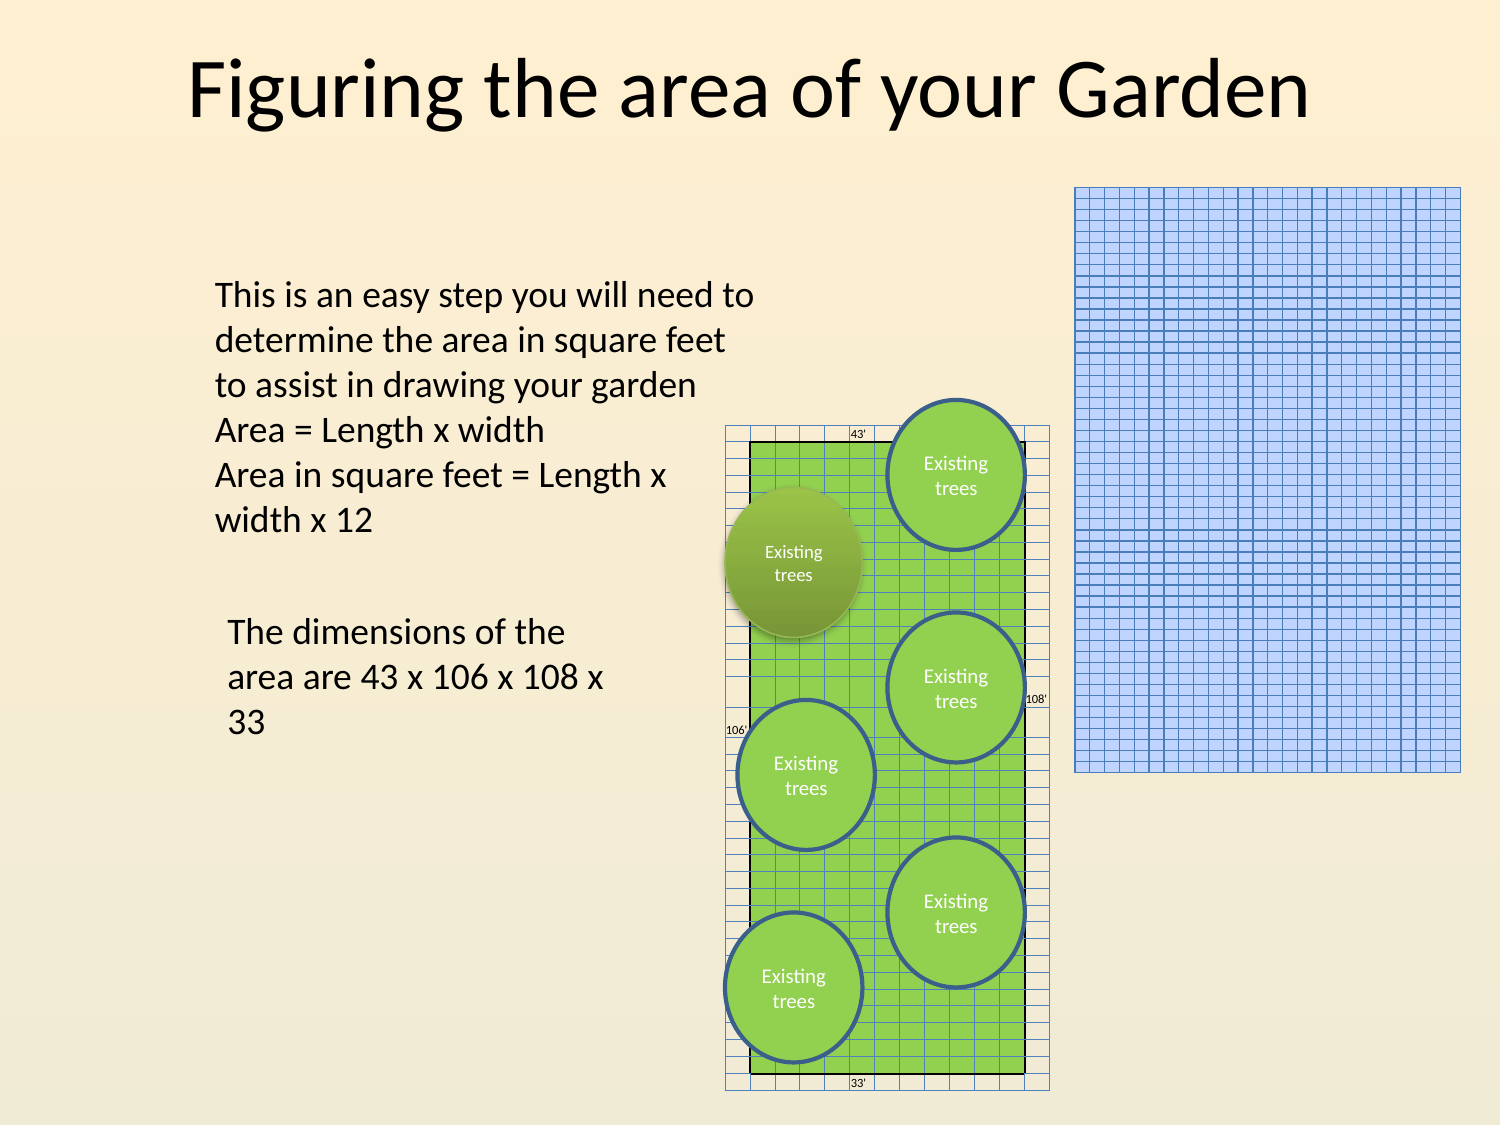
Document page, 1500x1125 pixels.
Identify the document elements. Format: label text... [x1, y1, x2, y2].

table_cell [1283, 531, 1297, 540]
table_cell [1446, 608, 1460, 618]
table_cell [1076, 332, 1089, 341]
table_cell [1026, 593, 1049, 609]
table_cell [1150, 519, 1163, 529]
table_cell [1446, 685, 1460, 695]
table_cell [1446, 199, 1460, 209]
table_cell [850, 708, 874, 737]
table_cell [1135, 354, 1148, 364]
table_cell [1135, 663, 1148, 673]
table_cell [1298, 475, 1311, 485]
table_cell [1224, 232, 1237, 242]
table_header [1268, 188, 1282, 198]
table_cell [1076, 486, 1089, 496]
table_cell [800, 459, 824, 475]
table_cell [1105, 608, 1119, 618]
table_cell [1179, 575, 1193, 584]
table_cell [875, 872, 895, 888]
table_cell [1417, 453, 1430, 463]
table_cell [1446, 243, 1460, 253]
table_cell [1431, 553, 1445, 562]
table_cell [1120, 387, 1134, 397]
table_cell [1283, 409, 1297, 419]
table_cell [1298, 277, 1311, 286]
table_cell [1120, 519, 1134, 529]
table_cell [1179, 641, 1193, 651]
table_cell [1431, 321, 1445, 330]
table_cell [1402, 365, 1415, 375]
table_cell [1165, 354, 1178, 364]
table_cell [1105, 652, 1119, 662]
table_cell [1179, 751, 1193, 761]
table_cell [1372, 277, 1386, 286]
table_cell [1387, 387, 1400, 397]
table_cell [1283, 288, 1297, 297]
table_cell [1268, 442, 1282, 452]
table_cell [1150, 387, 1163, 397]
table_cell [825, 1075, 849, 1090]
table_cell [1268, 210, 1282, 220]
table_cell [1328, 729, 1341, 739]
table_cell [1135, 321, 1148, 330]
table_cell [1254, 475, 1267, 485]
table_cell [1105, 221, 1119, 231]
table_cell [1016, 644, 1024, 659]
table_cell [1150, 409, 1163, 419]
table_cell [1000, 738, 1024, 754]
table_cell [1000, 805, 1024, 821]
table_cell [1402, 630, 1415, 640]
table_cell [751, 493, 760, 499]
table_cell [1254, 265, 1267, 275]
table_cell [1179, 740, 1193, 750]
table_cell [726, 872, 749, 888]
table_cell [1372, 751, 1386, 761]
table_cell [1165, 630, 1178, 640]
table_cell [1209, 751, 1223, 761]
table_cell [1268, 343, 1282, 352]
table_cell [1268, 376, 1282, 386]
table_cell [1387, 630, 1400, 640]
table_cell [900, 805, 924, 821]
table_cell [1283, 321, 1297, 330]
table_cell [1090, 553, 1104, 562]
table_header [1402, 188, 1415, 198]
table_cell [1254, 608, 1267, 618]
table_cell [1179, 674, 1193, 684]
table_cell [1224, 254, 1237, 264]
table_cell [751, 855, 775, 871]
table_cell [1283, 619, 1297, 629]
table_cell [1342, 453, 1356, 463]
table_cell [875, 476, 886, 492]
table_cell [1120, 652, 1134, 662]
table_cell [1105, 420, 1119, 430]
table_cell [1283, 398, 1297, 408]
table_cell [1372, 332, 1386, 341]
table_cell [800, 443, 824, 458]
table_cell [1150, 740, 1163, 750]
table_cell [1357, 718, 1371, 728]
table_cell [1342, 553, 1356, 562]
table_cell [1179, 277, 1193, 286]
table_cell [1026, 889, 1049, 905]
table_cell [1120, 619, 1134, 629]
table_cell [1298, 652, 1311, 662]
table_cell [1016, 939, 1024, 955]
table_header [875, 426, 899, 441]
table_cell [1431, 751, 1445, 761]
table_cell [1372, 542, 1386, 551]
table_cell [776, 443, 799, 458]
table_cell [1209, 685, 1223, 695]
table_cell [726, 738, 743, 754]
table_cell [1342, 575, 1356, 584]
table_cell [1076, 751, 1089, 761]
table_cell [1090, 740, 1104, 750]
table_cell [1165, 531, 1178, 540]
table_cell [1105, 343, 1119, 352]
table_cell [1026, 576, 1049, 592]
table_cell [1298, 464, 1311, 474]
table_cell [1239, 387, 1252, 397]
table_cell [1224, 729, 1237, 739]
table_cell [1209, 310, 1223, 319]
table_cell [1402, 696, 1415, 706]
table_cell [1357, 387, 1371, 397]
table_cell [1372, 685, 1386, 695]
table_cell [1357, 210, 1371, 220]
table_cell [1090, 387, 1104, 397]
table_cell [900, 822, 924, 838]
table_cell [1179, 652, 1193, 662]
table_cell [1135, 199, 1148, 209]
table_cell [875, 593, 899, 609]
table_cell [1417, 575, 1430, 584]
table_cell [751, 906, 775, 921]
table_cell [1224, 332, 1237, 341]
table_cell [1402, 553, 1415, 562]
table_cell [1357, 575, 1371, 584]
table_cell [1076, 586, 1089, 595]
table_cell [1090, 663, 1104, 673]
table_cell [1446, 232, 1460, 242]
table_cell [1387, 497, 1400, 507]
table_cell [1298, 299, 1311, 308]
table_cell [1194, 575, 1208, 584]
table_cell [825, 459, 849, 475]
table_cell [1446, 718, 1460, 728]
table_cell [1120, 232, 1134, 242]
table_cell [1357, 564, 1371, 573]
table_cell [1194, 641, 1208, 651]
table_header [1387, 188, 1400, 198]
table_cell [875, 644, 897, 659]
table_cell [1179, 696, 1193, 706]
table_cell [1165, 586, 1178, 595]
table_header [1372, 188, 1386, 198]
table_cell [1298, 431, 1311, 441]
table_cell [1446, 332, 1460, 341]
table_cell [1342, 288, 1356, 297]
table_cell [1254, 575, 1267, 584]
table_cell [1076, 663, 1089, 673]
table_cell [1076, 343, 1089, 352]
table_cell [1194, 652, 1208, 662]
table_cell [1342, 431, 1356, 441]
table_cell [875, 627, 899, 643]
table_cell [1026, 805, 1049, 821]
table_cell [1313, 277, 1326, 286]
table_cell [850, 476, 874, 492]
table_cell [1402, 718, 1415, 728]
table_cell [1372, 387, 1386, 397]
table_cell [950, 763, 974, 770]
table_cell [1357, 464, 1371, 474]
table_cell [776, 889, 799, 905]
table_cell [1268, 254, 1282, 264]
table_cell [1357, 586, 1371, 595]
table_cell [1298, 232, 1311, 242]
table_cell [1165, 729, 1178, 739]
table_cell [1342, 398, 1356, 408]
table_cell [1342, 254, 1356, 264]
table_cell [1446, 740, 1460, 750]
table_cell [1224, 243, 1237, 253]
table_cell [1342, 387, 1356, 397]
table_cell [1090, 243, 1104, 253]
table_cell [1239, 597, 1252, 606]
table_cell [1135, 707, 1148, 717]
table_cell [1090, 762, 1104, 772]
table_cell [1076, 718, 1089, 728]
table_cell [1417, 354, 1430, 364]
table_cell [1431, 365, 1445, 375]
table_cell [1026, 509, 1049, 525]
table_cell [1135, 221, 1148, 231]
table_cell [1150, 199, 1163, 209]
table_cell [1135, 696, 1148, 706]
table_cell [1357, 453, 1371, 463]
table_cell [1446, 674, 1460, 684]
table_cell [1417, 674, 1430, 684]
table_cell [975, 593, 999, 609]
table_cell [1402, 431, 1415, 441]
table_cell [1372, 243, 1386, 253]
table_cell [1120, 431, 1134, 441]
table_cell [1000, 973, 1024, 989]
table_cell [1431, 630, 1445, 640]
table_cell [1402, 519, 1415, 529]
table_cell [1135, 718, 1148, 728]
table_cell [1417, 243, 1430, 253]
table_cell [1446, 652, 1460, 662]
table_cell [1224, 365, 1237, 375]
table_cell [1224, 221, 1237, 231]
table_cell [1194, 564, 1208, 573]
table_cell [1446, 288, 1460, 297]
table_cell [1026, 939, 1049, 955]
table_cell [900, 1006, 924, 1022]
table_cell [1165, 453, 1178, 463]
table_cell [1224, 751, 1237, 761]
table_cell [925, 1023, 949, 1039]
table_cell [1209, 199, 1223, 209]
table_cell [1076, 420, 1089, 430]
table_cell [1179, 365, 1193, 375]
table_cell [1342, 365, 1356, 375]
table_cell [1254, 288, 1267, 297]
table_cell [1254, 387, 1267, 397]
table_header [1120, 188, 1134, 198]
table_cell [1417, 696, 1430, 706]
table_cell [1328, 652, 1341, 662]
table_cell [1150, 376, 1163, 386]
table_cell [1000, 1057, 1024, 1073]
table_cell [1150, 508, 1163, 518]
table_cell [900, 771, 924, 787]
table_cell [900, 526, 919, 542]
table_cell [1402, 354, 1415, 364]
table_cell [1313, 321, 1326, 330]
table_cell [1342, 597, 1356, 606]
table_cell [1194, 531, 1208, 540]
table_cell [1431, 464, 1445, 474]
table_cell [1105, 431, 1119, 441]
table_cell [1076, 575, 1089, 584]
table_cell [950, 593, 974, 609]
table_cell [1076, 475, 1089, 485]
table_cell [1254, 243, 1267, 253]
table_cell [1357, 542, 1371, 551]
table_cell [1120, 630, 1134, 640]
table_cell [1357, 431, 1371, 441]
table_cell [1402, 199, 1415, 209]
table_cell [1090, 310, 1104, 319]
table_cell [1357, 619, 1371, 629]
table_cell [1165, 597, 1178, 606]
table_cell [1283, 453, 1297, 463]
table_cell [1150, 475, 1163, 485]
table_cell [1342, 630, 1356, 640]
table_cell [1150, 232, 1163, 242]
table_cell [1372, 630, 1386, 640]
table_cell [1239, 409, 1252, 419]
table_cell [950, 1040, 974, 1056]
table_cell [1120, 608, 1134, 618]
table_cell [900, 1040, 924, 1056]
table_cell [1209, 652, 1223, 662]
table_cell [1150, 564, 1163, 573]
table_cell [1313, 221, 1326, 231]
table_cell [1328, 288, 1341, 297]
table_cell [1105, 354, 1119, 364]
table_cell [1076, 431, 1089, 441]
table_cell [726, 509, 740, 525]
table_cell [1268, 321, 1282, 330]
table_cell [875, 990, 899, 1005]
table_cell [1179, 254, 1193, 264]
table_cell [1402, 619, 1415, 629]
table_cell [1298, 740, 1311, 750]
table_cell [1313, 332, 1326, 341]
text_box Existing trees [885, 610, 1027, 765]
table_cell [1283, 630, 1297, 640]
table_cell [1135, 519, 1148, 529]
table_cell [1372, 464, 1386, 474]
table_cell [776, 872, 799, 888]
table_cell [1387, 398, 1400, 408]
table_cell [900, 1023, 924, 1039]
table_cell [1283, 553, 1297, 562]
table_cell [1431, 376, 1445, 386]
table_cell [1298, 288, 1311, 297]
table_cell [1313, 442, 1326, 452]
table_cell [975, 1075, 999, 1090]
table_cell [1342, 663, 1356, 673]
table_cell [1372, 486, 1386, 496]
table_cell [1342, 641, 1356, 651]
table_cell [1194, 586, 1208, 595]
table_cell [1209, 597, 1223, 606]
table_cell [1298, 409, 1311, 419]
table_cell [1076, 762, 1089, 772]
table_cell [1090, 265, 1104, 275]
table_cell [1372, 707, 1386, 717]
table_cell [1357, 751, 1371, 761]
table_cell [1268, 277, 1282, 286]
table_cell [1357, 608, 1371, 618]
table_cell [1120, 464, 1134, 474]
table_cell [1283, 365, 1297, 375]
table_cell [1254, 310, 1267, 319]
table_cell [1239, 299, 1252, 308]
table_cell [1135, 310, 1148, 319]
table_cell [776, 855, 799, 871]
table_cell [825, 1057, 849, 1073]
table_cell [1239, 762, 1252, 772]
table_cell [1224, 354, 1237, 364]
table_cell [1150, 420, 1163, 430]
table_cell [1120, 277, 1134, 286]
table_cell [1254, 354, 1267, 364]
table_cell [1313, 508, 1326, 518]
table_cell [1105, 475, 1119, 485]
table_cell [1342, 199, 1356, 209]
table_cell [800, 644, 824, 659]
table_cell [858, 1006, 874, 1022]
table_cell [751, 839, 775, 854]
table_cell [1076, 630, 1089, 640]
table_cell [1076, 597, 1089, 606]
table_cell [1105, 376, 1119, 386]
table_cell [1165, 210, 1178, 220]
table_cell [1342, 564, 1356, 573]
table_cell [1224, 464, 1237, 474]
table_cell [751, 476, 775, 492]
table_cell [1283, 740, 1297, 750]
table_cell [1372, 641, 1386, 651]
table_cell [1417, 718, 1430, 728]
table_cell [1135, 553, 1148, 562]
table_cell [1313, 409, 1326, 419]
table_cell [1328, 210, 1341, 220]
table_cell [1431, 310, 1445, 319]
table_cell [1209, 619, 1223, 629]
table_cell [1135, 343, 1148, 352]
table_cell [1011, 509, 1024, 525]
table_cell [1268, 265, 1282, 275]
table_cell [1090, 221, 1104, 231]
table_cell [1209, 519, 1223, 529]
table_cell [1387, 608, 1400, 618]
table_cell [1283, 597, 1297, 606]
table_cell [1194, 696, 1208, 706]
table_cell [1446, 696, 1460, 706]
table_cell [1387, 729, 1400, 739]
table_cell [1224, 409, 1237, 419]
table_cell [1417, 365, 1430, 375]
table_cell [1165, 387, 1178, 397]
table_cell [975, 755, 999, 770]
table_cell [1209, 288, 1223, 297]
table_cell [1342, 420, 1356, 430]
table_cell [1387, 409, 1400, 419]
table_cell [1120, 210, 1134, 220]
table_cell [1120, 740, 1134, 750]
table_cell [981, 839, 999, 850]
table_cell [825, 493, 849, 508]
table_cell [1372, 729, 1386, 739]
table_cell [1446, 376, 1460, 386]
table_cell [1179, 586, 1193, 595]
table_cell [1402, 740, 1415, 750]
table_cell [1120, 762, 1134, 772]
table_cell [1431, 343, 1445, 352]
table_cell [1342, 674, 1356, 684]
table_cell [950, 576, 974, 592]
table_cell [1372, 608, 1386, 618]
table_cell [1135, 398, 1148, 408]
table_cell [1402, 232, 1415, 242]
table_cell [1268, 387, 1282, 397]
table_cell [1209, 387, 1223, 397]
table_cell [850, 677, 874, 707]
table_cell [1446, 519, 1460, 529]
table_cell [1357, 354, 1371, 364]
table_cell [1239, 586, 1252, 595]
table_cell [875, 1023, 899, 1039]
table_cell [1357, 531, 1371, 540]
table_cell [1446, 586, 1460, 595]
table_cell [1026, 788, 1049, 804]
table_cell [1357, 299, 1371, 308]
table_cell [1254, 519, 1267, 529]
table_cell [1283, 497, 1297, 507]
table_cell [1135, 630, 1148, 640]
table_cell [800, 855, 824, 871]
table_cell [1026, 442, 1049, 458]
table_cell [1313, 288, 1326, 297]
table_cell [1209, 398, 1223, 408]
table_cell [1283, 762, 1297, 772]
table_cell [1224, 442, 1237, 452]
table_cell [1076, 608, 1089, 618]
table_cell [1254, 232, 1267, 242]
table_cell [1120, 751, 1134, 761]
table_cell [1342, 497, 1356, 507]
table_cell [1328, 254, 1341, 264]
table_cell [1268, 199, 1282, 209]
table_cell [1283, 376, 1297, 386]
table_cell [875, 493, 891, 508]
table_cell [1283, 243, 1297, 253]
table_cell [1283, 663, 1297, 673]
table_cell [1135, 542, 1148, 551]
table_cell [1387, 674, 1400, 684]
table_cell [1224, 630, 1237, 640]
table_cell [1446, 343, 1460, 352]
table_cell [1005, 855, 1024, 871]
text_box This is an easy step you will need to determine the area in square feet to assist in drawing your garden Area = Length x width Area in square feet = Length x width x 12 [200, 262, 775, 548]
table_cell [1446, 398, 1460, 408]
table_cell [726, 922, 749, 938]
table_cell [1254, 553, 1267, 562]
table_cell [1194, 265, 1208, 275]
table_cell [1342, 409, 1356, 419]
table_cell [1135, 210, 1148, 220]
table_cell [1342, 332, 1356, 341]
table_cell [1194, 619, 1208, 629]
table_cell [1179, 486, 1193, 496]
table_cell [1135, 288, 1148, 297]
table_cell [1239, 685, 1252, 695]
table_cell [1372, 376, 1386, 386]
table_cell [800, 850, 824, 854]
table_cell [1431, 531, 1445, 540]
table_cell [1076, 321, 1089, 330]
table_cell [825, 627, 849, 643]
table_cell [1446, 420, 1460, 430]
table_cell [1239, 553, 1252, 562]
table_cell [1357, 519, 1371, 529]
table_cell [850, 493, 874, 508]
table_cell [1179, 553, 1193, 562]
table_cell [1283, 221, 1297, 231]
table_cell [1179, 619, 1193, 629]
table_cell [1268, 398, 1282, 408]
table_cell [1283, 707, 1297, 717]
table_cell [825, 872, 849, 888]
table_header [1209, 188, 1223, 198]
table_cell [850, 1040, 874, 1056]
table_cell [1105, 542, 1119, 551]
table_cell [1417, 751, 1430, 761]
table_cell [1313, 740, 1326, 750]
table_cell [1135, 299, 1148, 308]
table_cell [1179, 354, 1193, 364]
table_cell [1254, 641, 1267, 651]
table_cell [1135, 531, 1148, 540]
table_cell [1150, 751, 1163, 761]
table_cell [1194, 243, 1208, 253]
table_cell [875, 660, 889, 676]
table_cell [1135, 597, 1148, 606]
table_cell [975, 576, 999, 592]
table_cell [1105, 299, 1119, 308]
table_header [751, 426, 775, 441]
table_cell [1328, 663, 1341, 673]
table_cell [1076, 210, 1089, 220]
table_cell [1090, 420, 1104, 430]
table_cell [1194, 332, 1208, 341]
table_cell [1328, 685, 1341, 695]
table_cell [1298, 597, 1311, 606]
table_cell [1372, 696, 1386, 706]
table_cell [1090, 575, 1104, 584]
table_cell [1026, 990, 1049, 1005]
table_cell [1313, 564, 1326, 573]
table_cell [1120, 707, 1134, 717]
table_cell [850, 660, 874, 676]
table_header [1194, 188, 1208, 198]
table_cell [1298, 354, 1311, 364]
table_cell [1446, 365, 1460, 375]
table_cell [1209, 762, 1223, 772]
table_cell [1209, 630, 1223, 640]
table_cell [875, 956, 899, 972]
table_cell [1135, 575, 1148, 584]
table_cell [1239, 630, 1252, 640]
table_cell [1224, 486, 1237, 496]
table_cell [1105, 464, 1119, 474]
table_cell [1194, 729, 1208, 739]
table_cell [1313, 586, 1326, 595]
table_cell [1357, 365, 1371, 375]
table_cell [1402, 663, 1415, 673]
table_cell [1283, 729, 1297, 739]
table_cell [1209, 497, 1223, 507]
table_cell [1239, 431, 1252, 441]
table_cell [1239, 575, 1252, 584]
table_cell [1357, 740, 1371, 750]
table_cell [1268, 663, 1282, 673]
table_cell [1224, 310, 1237, 319]
table_cell [1120, 586, 1134, 595]
table_cell [1283, 387, 1297, 397]
table_cell [1194, 321, 1208, 330]
table_cell [1342, 464, 1356, 474]
table_cell [1135, 277, 1148, 286]
table_cell [1402, 564, 1415, 573]
table_cell [1446, 597, 1460, 606]
table_cell [1150, 762, 1163, 772]
table_cell [1268, 221, 1282, 231]
table_cell [1387, 265, 1400, 275]
table_cell [1446, 663, 1460, 673]
table_cell [1165, 254, 1178, 264]
table_cell [1150, 553, 1163, 562]
table_cell [1431, 685, 1445, 695]
table_cell [1342, 542, 1356, 551]
table_cell [1105, 707, 1119, 717]
table_cell [1150, 442, 1163, 452]
table_header [1165, 188, 1178, 198]
table_cell [1268, 365, 1282, 375]
table_cell [1165, 608, 1178, 618]
table_cell [751, 677, 775, 707]
table_cell [1328, 564, 1341, 573]
table_cell [1224, 542, 1237, 551]
table_cell [1239, 310, 1252, 319]
table_cell [1090, 232, 1104, 242]
table_cell [1194, 751, 1208, 761]
text_box Existing trees [885, 397, 1027, 553]
table_cell [1150, 398, 1163, 408]
table_cell [1313, 751, 1326, 761]
table_cell [1120, 254, 1134, 264]
table_cell [726, 459, 749, 475]
table_cell [1446, 542, 1460, 551]
table_cell [1417, 619, 1430, 629]
table_cell [1090, 597, 1104, 606]
table_cell [1417, 486, 1430, 496]
table_cell [1026, 627, 1049, 643]
table_cell [1209, 409, 1223, 419]
table_cell [842, 618, 849, 626]
table_cell [1357, 442, 1371, 452]
table_cell [1209, 210, 1223, 220]
table_cell [1120, 729, 1134, 739]
table_cell [850, 872, 874, 888]
table_cell [1342, 508, 1356, 518]
table_cell [1179, 387, 1193, 397]
table_cell [1194, 431, 1208, 441]
table_cell [950, 1006, 974, 1022]
table_cell [1298, 729, 1311, 739]
table_cell [1209, 221, 1223, 231]
table_cell [776, 459, 799, 475]
table_cell [1283, 354, 1297, 364]
table_cell [1254, 221, 1267, 231]
table_cell [1165, 232, 1178, 242]
table_cell [1150, 641, 1163, 651]
table_cell [1342, 652, 1356, 662]
table_cell [1239, 232, 1252, 242]
table_header [1283, 188, 1297, 198]
table_cell [1342, 696, 1356, 706]
table_cell [1283, 751, 1297, 761]
table_cell [925, 758, 949, 770]
table_cell [1254, 531, 1267, 540]
table_cell [1239, 508, 1252, 518]
table_cell [1179, 542, 1193, 551]
table_cell [1357, 707, 1371, 717]
table_cell [900, 576, 924, 592]
table_cell [1194, 497, 1208, 507]
table_cell [1224, 299, 1237, 308]
table_cell [1357, 663, 1371, 673]
table_cell [1090, 409, 1104, 419]
table_cell [1298, 254, 1311, 264]
table_cell [1328, 299, 1341, 308]
table_cell [1090, 630, 1104, 640]
table_cell [1402, 409, 1415, 419]
table_cell [1165, 508, 1178, 518]
table_cell [1342, 265, 1356, 275]
table_cell [1402, 586, 1415, 595]
table_cell [1179, 409, 1193, 419]
table_cell [1026, 1040, 1049, 1056]
table_cell [1025, 1074, 1049, 1090]
table_cell [975, 543, 999, 559]
table_cell [875, 755, 899, 770]
table_cell [1002, 627, 1024, 643]
table_cell [1417, 685, 1430, 695]
table_cell [1431, 762, 1445, 772]
table_cell [1026, 1057, 1049, 1073]
table_cell [1150, 288, 1163, 297]
table_cell [1387, 210, 1400, 220]
table_cell [1224, 475, 1237, 485]
table_cell [875, 939, 896, 955]
table_cell [1026, 771, 1049, 787]
table_cell [900, 1057, 924, 1073]
table_cell [1135, 387, 1148, 397]
table_cell [1165, 674, 1178, 684]
table_cell [1165, 464, 1178, 474]
table_cell [1387, 464, 1400, 474]
table_cell [1090, 475, 1104, 485]
table_cell [1268, 707, 1282, 717]
table_cell [1254, 254, 1267, 264]
table_header [776, 426, 799, 441]
table_cell [1209, 365, 1223, 375]
table_cell [1150, 486, 1163, 496]
table_cell [1387, 354, 1400, 364]
table_cell [1120, 354, 1134, 364]
table_cell [1224, 531, 1237, 540]
table_cell [1135, 685, 1148, 695]
table_cell [1328, 431, 1341, 441]
table_cell [850, 855, 874, 871]
table_cell [1283, 431, 1297, 441]
table_cell [1165, 299, 1178, 308]
table_cell [1431, 542, 1445, 551]
table_cell [1165, 431, 1178, 441]
table_cell [850, 1023, 874, 1039]
table_cell [1313, 663, 1326, 673]
table_cell [1135, 619, 1148, 629]
table_cell [1372, 299, 1386, 308]
table_cell [1090, 531, 1104, 540]
table_cell [1357, 762, 1371, 772]
table_cell [1000, 990, 1024, 1005]
table_cell [1268, 299, 1282, 308]
table_cell [1298, 674, 1311, 684]
table_cell [1313, 619, 1326, 629]
table_cell [1402, 707, 1415, 717]
table_cell [1076, 685, 1089, 695]
table_cell [875, 560, 899, 575]
table_cell [1209, 420, 1223, 430]
table_cell [1017, 872, 1024, 887]
table_cell [1283, 508, 1297, 518]
table_cell [1268, 586, 1282, 595]
table_cell [1120, 486, 1134, 496]
table_cell [1431, 265, 1445, 275]
table_cell [1179, 442, 1193, 452]
table_cell [1387, 277, 1400, 286]
table_cell [1224, 707, 1237, 717]
table_cell [850, 906, 874, 921]
table_cell [1387, 486, 1400, 496]
table_cell [1298, 343, 1311, 352]
table_cell [1179, 762, 1193, 772]
table_cell [1076, 221, 1089, 231]
table_cell [1105, 630, 1119, 640]
table_cell [1165, 486, 1178, 496]
table_cell [1357, 553, 1371, 562]
table_cell [1239, 442, 1252, 452]
table_header [1105, 188, 1119, 198]
table_cell [825, 644, 849, 659]
table_cell [1179, 453, 1193, 463]
table_cell [751, 660, 775, 676]
table_cell [1135, 652, 1148, 662]
table_cell [1417, 497, 1430, 507]
table_cell [1313, 232, 1326, 242]
table_cell [1372, 497, 1386, 507]
table_cell [726, 627, 749, 643]
table_cell [1387, 199, 1400, 209]
table_cell [1209, 354, 1223, 364]
table_cell [1313, 387, 1326, 397]
table_cell [776, 1075, 799, 1090]
table_cell [1268, 409, 1282, 419]
table_cell [1120, 553, 1134, 562]
table_cell [1076, 508, 1089, 518]
table_cell [875, 788, 899, 804]
table_cell [975, 1006, 999, 1022]
table_cell [800, 660, 824, 676]
table_cell [1417, 232, 1430, 242]
table_cell [859, 956, 874, 972]
table_cell [1357, 398, 1371, 408]
table_cell [1313, 542, 1326, 551]
table_cell [828, 1040, 849, 1056]
table_cell [726, 839, 749, 854]
table_cell [1313, 729, 1326, 739]
table_cell [1417, 409, 1430, 419]
table_cell [1431, 354, 1445, 364]
table_cell [1150, 254, 1163, 264]
table_cell [751, 872, 775, 888]
table_cell [1342, 586, 1356, 595]
table_cell [1298, 707, 1311, 717]
table_cell [1342, 210, 1356, 220]
table_cell [1150, 431, 1163, 441]
table_cell [1313, 310, 1326, 319]
table_cell [1179, 398, 1193, 408]
table_cell [800, 872, 824, 888]
table_cell [1283, 685, 1297, 695]
table_cell [1342, 718, 1356, 728]
table_cell [1239, 486, 1252, 496]
table_cell [1387, 299, 1400, 308]
table_header [1150, 188, 1163, 198]
table_cell [1165, 265, 1178, 275]
table_cell [1135, 508, 1148, 518]
table_cell [1417, 729, 1430, 739]
table_cell [925, 1057, 949, 1073]
table_cell [1417, 254, 1430, 264]
table_cell [1342, 376, 1356, 386]
table_header [1239, 188, 1252, 198]
table_cell [1165, 663, 1178, 673]
table_cell [726, 771, 736, 787]
table_cell [1387, 221, 1400, 231]
table_cell [875, 459, 886, 475]
table_cell [1239, 608, 1252, 618]
table_header [1417, 188, 1430, 198]
table_cell [1105, 210, 1119, 220]
table_cell [751, 443, 775, 458]
table_cell [1105, 685, 1119, 695]
table_cell [1165, 288, 1178, 297]
table_cell [1431, 232, 1445, 242]
table_cell [1003, 956, 1024, 972]
table_cell [1402, 751, 1415, 761]
table_cell [1076, 376, 1089, 386]
table_cell [1372, 531, 1386, 540]
table_cell [1313, 486, 1326, 496]
table_cell [1328, 321, 1341, 330]
table_cell [1090, 486, 1104, 496]
table_cell [1224, 564, 1237, 573]
table_cell [1105, 586, 1119, 595]
table_cell [726, 755, 737, 770]
table_cell [1372, 343, 1386, 352]
table_cell [1313, 431, 1326, 441]
table_cell [800, 677, 824, 700]
table_cell [1194, 508, 1208, 518]
table_cell [1194, 453, 1208, 463]
table_cell [900, 543, 924, 559]
table_cell [1224, 553, 1237, 562]
table_cell [1135, 254, 1148, 264]
table_cell [1313, 630, 1326, 640]
table_cell [1224, 453, 1237, 463]
table_cell [975, 805, 999, 821]
table_cell [1254, 663, 1267, 673]
table_cell [1328, 453, 1341, 463]
table_header [726, 426, 750, 441]
table_cell [1179, 663, 1193, 673]
table_cell [1026, 660, 1049, 676]
table_cell [1165, 199, 1178, 209]
table_cell [1431, 597, 1445, 606]
table_cell [1135, 586, 1148, 595]
table_cell [1372, 254, 1386, 264]
table_cell [1387, 243, 1400, 253]
table_cell [925, 610, 947, 617]
table_cell [1417, 277, 1430, 286]
table_cell [1387, 254, 1400, 264]
table_cell [1387, 597, 1400, 606]
table_cell [1342, 277, 1356, 286]
table_cell [1417, 221, 1430, 231]
table_cell [1417, 464, 1430, 474]
table_cell [1298, 453, 1311, 463]
table_cell [726, 939, 737, 955]
table_cell [1254, 674, 1267, 684]
table_cell [1239, 652, 1252, 662]
table_cell [1179, 685, 1193, 695]
table_cell [1372, 718, 1386, 728]
table_cell [726, 822, 749, 838]
table_cell [1105, 641, 1119, 651]
table_cell [875, 805, 899, 821]
table_cell [1417, 586, 1430, 595]
table_cell [1431, 210, 1445, 220]
table_cell [1120, 199, 1134, 209]
table_cell [1313, 553, 1326, 562]
table_cell [1224, 575, 1237, 584]
table_cell [1120, 663, 1134, 673]
table_cell [1372, 564, 1386, 573]
table_cell [1209, 442, 1223, 452]
table_cell [1372, 321, 1386, 330]
table_cell [1268, 619, 1282, 629]
table_cell [1387, 553, 1400, 562]
table_cell [1194, 718, 1208, 728]
table_cell [1194, 365, 1208, 375]
table_cell [1402, 762, 1415, 772]
table_cell [869, 738, 874, 749]
table_cell [1224, 321, 1237, 330]
table_cell [850, 939, 874, 955]
table_cell [1328, 243, 1341, 253]
text_box Existing trees [724, 486, 864, 639]
table_cell [1283, 343, 1297, 352]
table_cell [1135, 442, 1148, 452]
table_cell [875, 889, 888, 905]
table_cell [1239, 420, 1252, 430]
table_cell [1268, 453, 1282, 463]
table_cell [1026, 922, 1049, 938]
table_cell [1313, 365, 1326, 375]
table_cell [1239, 210, 1252, 220]
table_cell [1402, 508, 1415, 518]
table_cell [1298, 508, 1311, 518]
table_cell [1254, 497, 1267, 507]
table_cell [1194, 740, 1208, 750]
table_cell [1328, 619, 1341, 629]
table_cell [1239, 277, 1252, 286]
table_cell [1372, 199, 1386, 209]
table_cell [726, 1040, 749, 1056]
table_cell [1254, 343, 1267, 352]
table_cell [776, 476, 799, 487]
table_cell [1417, 608, 1430, 618]
table_cell [1446, 464, 1460, 474]
table_cell [1417, 641, 1430, 651]
table_cell [1239, 531, 1252, 540]
table_cell [1209, 431, 1223, 441]
table_cell [1026, 956, 1049, 972]
table_cell [1342, 310, 1356, 319]
table_cell [1150, 674, 1163, 684]
table_cell [1328, 409, 1341, 419]
table_cell [1313, 696, 1326, 706]
table_cell [900, 973, 924, 989]
table_cell [1431, 277, 1445, 286]
table_cell [1372, 288, 1386, 297]
table_cell [1254, 332, 1267, 341]
table_cell [1000, 839, 1024, 854]
table_cell [1357, 288, 1371, 297]
table_cell [1417, 652, 1430, 662]
table_cell [862, 576, 874, 592]
table_cell [1076, 265, 1089, 275]
table_cell [1090, 332, 1104, 341]
table_cell [1179, 718, 1193, 728]
table_cell [1402, 398, 1415, 408]
table_cell [1313, 685, 1326, 695]
table_cell [1254, 685, 1267, 695]
table_cell [1342, 243, 1356, 253]
table_cell [1000, 560, 1024, 575]
table_cell [1000, 1075, 1024, 1090]
table_cell [1357, 597, 1371, 606]
table_cell [1105, 332, 1119, 341]
table_cell [1150, 343, 1163, 352]
table_cell [1239, 674, 1252, 684]
table_cell [1026, 755, 1049, 770]
table_cell [1313, 531, 1326, 540]
table_cell [1194, 221, 1208, 231]
table_cell [1179, 199, 1193, 209]
table_cell [1150, 619, 1163, 629]
table_cell [1431, 586, 1445, 595]
table_cell [1224, 420, 1237, 430]
table_cell [800, 889, 824, 905]
table_cell [1283, 299, 1297, 308]
table_cell [1120, 685, 1134, 695]
table_cell [1268, 508, 1282, 518]
table_cell [1224, 586, 1237, 595]
table_cell [1026, 973, 1049, 989]
table_cell [1431, 475, 1445, 485]
table_cell [900, 560, 924, 575]
table_cell [1000, 610, 1024, 626]
table_cell [1328, 354, 1341, 364]
table_cell [1313, 453, 1326, 463]
table_cell [751, 459, 775, 475]
table_cell [1342, 685, 1356, 695]
table_cell [1298, 751, 1311, 761]
table_cell [1105, 674, 1119, 684]
table_cell [1298, 321, 1311, 330]
table_cell [1298, 497, 1311, 507]
table_cell [1417, 321, 1430, 330]
table_cell [1387, 751, 1400, 761]
table_cell [1402, 475, 1415, 485]
table_cell [975, 1040, 999, 1056]
table_cell [875, 1006, 899, 1022]
table_cell [1090, 210, 1104, 220]
table_cell [1328, 707, 1341, 717]
table_cell [950, 1075, 974, 1090]
table_cell [1283, 310, 1297, 319]
table_cell [825, 889, 849, 905]
table_cell [1402, 243, 1415, 253]
table_cell [1026, 644, 1049, 659]
table_cell [900, 839, 924, 854]
table_cell [877, 771, 899, 787]
table_cell [1150, 453, 1163, 463]
table_cell [1446, 321, 1460, 330]
table_cell [1328, 608, 1341, 618]
table_cell [1165, 707, 1178, 717]
table_cell [1224, 387, 1237, 397]
table_cell [1268, 420, 1282, 430]
table_cell [875, 906, 885, 921]
table_cell [1283, 210, 1297, 220]
table_cell [1090, 277, 1104, 286]
table_cell [1402, 597, 1415, 606]
table_cell [1402, 310, 1415, 319]
table_cell [1150, 729, 1163, 739]
table_cell [1268, 243, 1282, 253]
table_cell [925, 1040, 949, 1056]
table_cell [1194, 376, 1208, 386]
table_cell [1090, 508, 1104, 518]
table_cell [1357, 685, 1371, 695]
table_cell [1179, 221, 1193, 231]
table_cell [1239, 265, 1252, 275]
table_cell [1224, 508, 1237, 518]
table_cell [1431, 486, 1445, 496]
table_cell [1150, 718, 1163, 728]
table_cell 33' [850, 1075, 874, 1090]
table_cell [1076, 453, 1089, 463]
table_cell [1000, 771, 1024, 787]
table_cell [1254, 762, 1267, 772]
table_cell [1342, 354, 1356, 364]
table_cell [1254, 564, 1267, 573]
table_cell [1179, 475, 1193, 485]
table_cell [1209, 531, 1223, 540]
table_cell [925, 560, 949, 575]
table_cell [1328, 199, 1341, 209]
table_cell [850, 839, 874, 854]
table_cell [1179, 288, 1193, 297]
table_cell [1387, 442, 1400, 452]
table_header [1025, 426, 1049, 441]
table_cell [1165, 740, 1178, 750]
table_cell [1298, 619, 1311, 629]
table_cell [1120, 508, 1134, 518]
table_cell [1105, 508, 1119, 518]
table_cell [1328, 497, 1341, 507]
table_cell [1387, 718, 1400, 728]
table_cell [1179, 729, 1193, 739]
table_cell [1150, 630, 1163, 640]
table_cell [1224, 641, 1237, 651]
table_cell [1090, 365, 1104, 375]
table_cell [1179, 420, 1193, 430]
table_cell [1446, 762, 1460, 772]
table_cell [1179, 564, 1193, 573]
table_cell [1254, 707, 1267, 717]
table_cell [825, 660, 849, 676]
table_cell [1239, 707, 1252, 717]
table_cell [1105, 486, 1119, 496]
table_cell [863, 543, 874, 559]
table_cell [1224, 343, 1237, 352]
table_cell [1120, 453, 1134, 463]
table_cell [950, 771, 974, 787]
table_cell [1342, 442, 1356, 452]
table_cell [1446, 453, 1460, 463]
table_cell [1224, 277, 1237, 286]
table_cell [1387, 232, 1400, 242]
table_cell [1268, 464, 1282, 474]
table_cell [1268, 641, 1282, 651]
table_cell [1357, 486, 1371, 496]
table_cell [1254, 619, 1267, 629]
table_cell [1357, 310, 1371, 319]
table_cell [1313, 210, 1326, 220]
table_cell [1135, 751, 1148, 761]
table_cell [1313, 398, 1326, 408]
table_cell [1328, 508, 1341, 518]
table_cell [1328, 630, 1341, 640]
table_cell [1135, 497, 1148, 507]
table_cell [1387, 453, 1400, 463]
table_cell [1090, 696, 1104, 706]
table_cell [1076, 310, 1089, 319]
table_cell [1298, 608, 1311, 618]
table_cell [850, 459, 874, 475]
table_cell 108' [1026, 677, 1049, 707]
table_cell [1090, 641, 1104, 651]
table_cell [1268, 740, 1282, 750]
table_cell [1417, 210, 1430, 220]
table_cell [1268, 685, 1282, 695]
table_cell [1298, 641, 1311, 651]
table_cell [1357, 630, 1371, 640]
table_cell [1254, 597, 1267, 606]
table_cell [1298, 696, 1311, 706]
table_cell [1446, 508, 1460, 518]
table_cell [1268, 475, 1282, 485]
table_cell [1209, 332, 1223, 341]
table_cell [751, 1057, 775, 1073]
table_cell [1342, 519, 1356, 529]
table_cell [1446, 630, 1460, 640]
table_cell [1135, 475, 1148, 485]
table_cell [1372, 553, 1386, 562]
table_cell [1194, 685, 1208, 695]
table_cell [1254, 751, 1267, 761]
table_cell [875, 708, 899, 737]
table_cell [850, 627, 874, 643]
table_cell [1446, 210, 1460, 220]
table_cell [1027, 906, 1049, 921]
table_cell [1342, 475, 1356, 485]
table_cell [1283, 277, 1297, 286]
table_cell [1372, 453, 1386, 463]
table_cell [1328, 387, 1341, 397]
table_cell [1357, 376, 1371, 386]
table_cell [850, 610, 874, 626]
table_cell [1239, 199, 1252, 209]
table_cell [1268, 332, 1282, 341]
table_cell [1283, 464, 1297, 474]
table_cell [1283, 674, 1297, 684]
table_header [1357, 188, 1371, 198]
table_cell [1165, 762, 1178, 772]
table_cell [950, 560, 974, 575]
table_cell [856, 526, 874, 542]
table_cell [864, 805, 874, 821]
table_cell [1150, 531, 1163, 540]
table_cell [1431, 608, 1445, 618]
table_cell [1209, 475, 1223, 485]
table_cell [1209, 232, 1223, 242]
table_cell [1224, 619, 1237, 629]
table_cell [1357, 409, 1371, 419]
table_cell [1402, 542, 1415, 551]
table_cell [1372, 398, 1386, 408]
table_cell [1179, 343, 1193, 352]
table_cell [1387, 641, 1400, 651]
table_cell [1105, 310, 1119, 319]
table_cell [1135, 376, 1148, 386]
table_cell [1076, 674, 1089, 684]
table_cell [1431, 431, 1445, 441]
table_cell [1239, 729, 1252, 739]
table_cell [875, 610, 899, 626]
table_cell [1209, 641, 1223, 651]
table_cell [1120, 718, 1134, 728]
table_cell [1105, 531, 1119, 540]
table_cell [1268, 431, 1282, 441]
table_cell [1372, 420, 1386, 430]
table_cell [1387, 575, 1400, 584]
table_cell [1402, 486, 1415, 496]
table_cell [1179, 265, 1193, 275]
table_cell [1372, 508, 1386, 518]
table_cell [1268, 630, 1282, 640]
table_cell [1194, 199, 1208, 209]
table_cell [1179, 531, 1193, 540]
table_cell [1357, 497, 1371, 507]
table_cell [1298, 365, 1311, 375]
table_cell [925, 822, 949, 838]
table_cell [1105, 553, 1119, 562]
table_cell [1446, 265, 1460, 275]
table_cell [1446, 254, 1460, 264]
table_cell [1283, 475, 1297, 485]
table_cell [1026, 610, 1049, 626]
table_cell [1209, 674, 1223, 684]
table_cell [1150, 299, 1163, 308]
table_cell [1283, 652, 1297, 662]
table_cell [825, 677, 849, 707]
table_cell [1402, 453, 1415, 463]
table_cell [1076, 398, 1089, 408]
table_cell [1239, 321, 1252, 330]
table_cell [1402, 641, 1415, 651]
table_cell [1224, 597, 1237, 606]
table_cell [1209, 663, 1223, 673]
table_cell [1224, 265, 1237, 275]
table_cell [1254, 729, 1267, 739]
table_cell [1431, 519, 1445, 529]
table_cell [1313, 464, 1326, 474]
table_cell [1402, 729, 1415, 739]
table_cell [1372, 674, 1386, 684]
table_cell [1328, 641, 1341, 651]
table_cell [1165, 243, 1178, 253]
table_cell [1239, 464, 1252, 474]
table_cell [726, 442, 749, 458]
title Figuring the area of your Garden [75, 45, 1425, 233]
table_cell [1402, 277, 1415, 286]
table_cell [1328, 277, 1341, 286]
table_cell [1165, 751, 1178, 761]
table_cell [1239, 519, 1252, 529]
table_cell [1328, 531, 1341, 540]
table_cell [1446, 299, 1460, 308]
table_cell [1372, 619, 1386, 629]
table_cell [1387, 619, 1400, 629]
table_cell [1268, 310, 1282, 319]
table_cell [1313, 343, 1326, 352]
table_cell [1268, 232, 1282, 242]
table_cell [1417, 398, 1430, 408]
table_cell [1194, 597, 1208, 606]
table_cell [1254, 420, 1267, 430]
table_cell [1254, 442, 1267, 452]
table_cell [1283, 332, 1297, 341]
table_cell [1179, 332, 1193, 341]
table_cell [1224, 288, 1237, 297]
table_cell [1224, 663, 1237, 673]
table_cell [950, 822, 974, 837]
table_cell [1120, 542, 1134, 551]
table_cell [1209, 608, 1223, 618]
table_cell [1357, 696, 1371, 706]
table_cell [1387, 431, 1400, 441]
table_cell [1417, 420, 1430, 430]
table_cell [1165, 398, 1178, 408]
table_cell [1431, 575, 1445, 584]
table_cell [1387, 321, 1400, 330]
table_cell [1090, 519, 1104, 529]
table_cell [1076, 277, 1089, 286]
table_cell [1026, 839, 1049, 854]
table_cell [1357, 265, 1371, 275]
table_cell [1328, 696, 1341, 706]
table_cell [1135, 232, 1148, 242]
table_cell [726, 660, 749, 676]
table_cell [1431, 564, 1445, 573]
table_cell [751, 708, 769, 725]
table_cell [1283, 519, 1297, 529]
table_cell [1254, 299, 1267, 308]
table_cell [1357, 232, 1371, 242]
table_cell [1076, 387, 1089, 397]
table_cell [1313, 762, 1326, 772]
table_cell [1298, 420, 1311, 430]
table_cell [776, 677, 799, 704]
table_cell [900, 755, 924, 770]
table_cell [1446, 475, 1460, 485]
table_cell [1165, 619, 1178, 629]
table_cell [1268, 564, 1282, 573]
table_cell [1387, 519, 1400, 529]
table_cell [1105, 199, 1119, 209]
table_cell [1209, 243, 1223, 253]
table_cell [1150, 707, 1163, 717]
table_cell [1387, 310, 1400, 319]
table_cell [1090, 299, 1104, 308]
table_cell [1076, 199, 1089, 209]
table_cell [1446, 221, 1460, 231]
table_cell [1105, 751, 1119, 761]
table_cell [1179, 431, 1193, 441]
table_cell [1357, 420, 1371, 430]
table_cell [1105, 442, 1119, 452]
table_cell [726, 788, 740, 804]
table_cell [1402, 674, 1415, 684]
table_cell [1150, 265, 1163, 275]
table_cell [925, 576, 949, 592]
table_cell [1328, 420, 1341, 430]
table_cell [1194, 663, 1208, 673]
table_cell [1026, 476, 1049, 492]
table_cell [1402, 321, 1415, 330]
table_cell [1105, 277, 1119, 286]
table_cell [1298, 486, 1311, 496]
table_cell [1328, 486, 1341, 496]
table_cell [1298, 442, 1311, 452]
table_cell [1372, 575, 1386, 584]
table_cell [1446, 486, 1460, 496]
table_cell [1357, 652, 1371, 662]
table_cell [1431, 199, 1445, 209]
table_cell [1194, 442, 1208, 452]
table_cell [850, 889, 874, 905]
table_cell [1239, 343, 1252, 352]
table_cell [1431, 332, 1445, 341]
table_cell [1135, 431, 1148, 441]
table_cell [1076, 354, 1089, 364]
table_cell [1076, 409, 1089, 419]
table_cell [1209, 729, 1223, 739]
table_cell [1387, 343, 1400, 352]
table_cell [1090, 707, 1104, 717]
table_cell [1268, 531, 1282, 540]
table_cell [1402, 221, 1415, 231]
table_cell [1357, 254, 1371, 264]
table_cell [1135, 729, 1148, 739]
table_cell [1268, 762, 1282, 772]
table_cell [1372, 310, 1386, 319]
table_cell [1357, 243, 1371, 253]
table_cell [1135, 641, 1148, 651]
table_cell [1268, 597, 1282, 606]
table_cell [1090, 442, 1104, 452]
table_cell [1417, 707, 1430, 717]
table_cell [1268, 497, 1282, 507]
table_cell [1135, 464, 1148, 474]
table_cell [1239, 365, 1252, 375]
table_cell [1209, 299, 1223, 308]
text_box The dimensions of the area are 43 x 106 x 108 x 33 [212, 599, 638, 750]
table_cell [1165, 321, 1178, 330]
table_cell [1328, 365, 1341, 375]
table_cell [1298, 265, 1311, 275]
table_cell [1446, 641, 1460, 651]
table_cell [875, 822, 899, 838]
table_cell [1179, 630, 1193, 640]
table_cell [1313, 497, 1326, 507]
table_cell [1268, 288, 1282, 297]
table_cell [751, 825, 764, 838]
table_cell [1165, 564, 1178, 573]
table_cell [1313, 254, 1326, 264]
table_cell [1446, 310, 1460, 319]
table_cell [1105, 762, 1119, 772]
table_cell [1194, 553, 1208, 562]
table_cell [726, 1057, 749, 1073]
table_cell [1224, 398, 1237, 408]
table_cell [1239, 221, 1252, 231]
table_cell [1431, 619, 1445, 629]
table_cell [1165, 343, 1178, 352]
table_cell [1026, 493, 1049, 508]
table_cell [1446, 431, 1460, 441]
table_cell [1165, 310, 1178, 319]
table_cell [1000, 1006, 1024, 1022]
table_cell [1239, 564, 1252, 573]
table_cell [1135, 740, 1148, 750]
table_cell [1239, 398, 1252, 408]
table_cell [1239, 453, 1252, 463]
table_cell [1387, 475, 1400, 485]
table_cell [1342, 531, 1356, 540]
table_cell [1417, 564, 1430, 573]
table_cell [1342, 221, 1356, 231]
table_cell [1150, 365, 1163, 375]
table_cell [1150, 321, 1163, 330]
table_cell [875, 526, 899, 542]
table_cell [850, 443, 874, 458]
table_cell [833, 922, 849, 938]
table_cell [1194, 762, 1208, 772]
table_cell [1254, 321, 1267, 330]
table_cell [825, 839, 849, 854]
table_cell [1387, 288, 1400, 297]
table_cell [1105, 243, 1119, 253]
table_cell [1105, 718, 1119, 728]
table_cell [1268, 718, 1282, 728]
table_cell [1194, 354, 1208, 364]
table_cell [1283, 486, 1297, 496]
table_cell [1283, 575, 1297, 584]
table_cell [1417, 442, 1430, 452]
table_cell [1194, 420, 1208, 430]
table_cell [1120, 221, 1134, 231]
table_cell [975, 610, 999, 625]
table_cell [1026, 526, 1049, 542]
table_cell [1179, 299, 1193, 308]
table_cell [1209, 564, 1223, 573]
table_cell [1224, 431, 1237, 441]
table_cell [1165, 475, 1178, 485]
table_cell [1179, 707, 1193, 717]
table_cell [1254, 365, 1267, 375]
table_cell [925, 593, 949, 609]
table_cell [950, 1057, 974, 1073]
table_cell [1105, 729, 1119, 739]
table_cell [1076, 542, 1089, 551]
table_cell [1387, 685, 1400, 695]
table_cell [1387, 531, 1400, 540]
table_cell [1402, 608, 1415, 618]
table_cell [776, 846, 799, 854]
table_cell [950, 788, 974, 804]
table_cell [1026, 459, 1049, 475]
table_cell [1090, 398, 1104, 408]
table_cell [1239, 332, 1252, 341]
table_cell [1417, 740, 1430, 750]
table_cell [1105, 265, 1119, 275]
table_cell [1402, 254, 1415, 264]
table_cell [1105, 288, 1119, 297]
table_cell [1000, 1023, 1024, 1039]
table_cell [975, 560, 999, 575]
text_box Existing trees [722, 910, 865, 1065]
table_cell [825, 855, 849, 871]
table_cell [1254, 740, 1267, 750]
table_cell [1150, 354, 1163, 364]
table_cell [1342, 299, 1356, 308]
table_cell [1135, 409, 1148, 419]
table_cell [900, 1075, 924, 1090]
table_cell [1402, 265, 1415, 275]
table_cell [1224, 685, 1237, 695]
table_cell [1328, 519, 1341, 529]
table_cell [825, 443, 849, 458]
table_cell [1387, 707, 1400, 717]
table_cell [726, 677, 749, 707]
table_cell [1120, 597, 1134, 606]
table_cell [1120, 310, 1134, 319]
table_cell [875, 855, 899, 871]
table_header [1090, 188, 1104, 198]
table_cell [1372, 597, 1386, 606]
table_cell [1357, 199, 1371, 209]
table_cell [1283, 232, 1297, 242]
table_cell [1209, 254, 1223, 264]
table_cell [1150, 221, 1163, 231]
table_cell [1105, 232, 1119, 242]
table_cell [1090, 464, 1104, 474]
table_cell [1105, 453, 1119, 463]
table_cell [1194, 707, 1208, 717]
table_cell [1298, 586, 1311, 595]
table_cell [1194, 288, 1208, 297]
table_cell [1076, 553, 1089, 562]
table_cell [1402, 387, 1415, 397]
table_cell [1105, 740, 1119, 750]
table_cell [1090, 542, 1104, 551]
table_cell [1076, 641, 1089, 651]
table_cell [1194, 464, 1208, 474]
table_cell [1224, 740, 1237, 750]
table_cell [1417, 630, 1430, 640]
table_cell [1446, 354, 1460, 364]
table_cell [1026, 708, 1049, 737]
table_cell [1179, 321, 1193, 330]
table_cell [975, 990, 999, 1005]
table_header [1298, 188, 1311, 198]
table_cell [1342, 740, 1356, 750]
table_cell [1298, 387, 1311, 397]
table_cell [1209, 277, 1223, 286]
table_cell [1165, 221, 1178, 231]
table_cell [850, 509, 874, 525]
table_cell [1431, 409, 1445, 419]
table_cell [1105, 409, 1119, 419]
table_cell [1194, 343, 1208, 352]
table_cell [1268, 486, 1282, 496]
table_cell [1000, 543, 1024, 559]
table_cell [1417, 387, 1430, 397]
table_cell [1090, 729, 1104, 739]
table_header 43' [850, 426, 874, 441]
table_cell [1431, 243, 1445, 253]
table_cell [1120, 409, 1134, 419]
table_cell [1372, 365, 1386, 375]
table_cell [1150, 497, 1163, 507]
table_cell [1120, 420, 1134, 430]
table_cell [1076, 365, 1089, 375]
table_cell [726, 476, 749, 492]
table_cell [1313, 641, 1326, 651]
table_cell [1446, 442, 1460, 452]
table_cell [1342, 729, 1356, 739]
table_cell [1026, 822, 1049, 838]
table_cell [1342, 707, 1356, 717]
table_cell [1000, 1040, 1024, 1056]
table_cell [1076, 299, 1089, 308]
table_cell [1224, 519, 1237, 529]
table_cell [1357, 277, 1371, 286]
table_cell [1268, 652, 1282, 662]
table_cell [1224, 674, 1237, 684]
table_cell [1417, 542, 1430, 551]
table_cell [1120, 299, 1134, 308]
table_cell [1298, 243, 1311, 253]
table_cell [1417, 519, 1430, 529]
table_cell [1254, 199, 1267, 209]
table_cell [1357, 508, 1371, 518]
table_cell [855, 593, 874, 609]
table_cell [975, 788, 999, 804]
table_cell [975, 771, 999, 787]
table_cell [1446, 531, 1460, 540]
table_header [1328, 188, 1341, 198]
table_cell [1076, 531, 1089, 540]
table_cell [1313, 707, 1326, 717]
table_cell [950, 1023, 974, 1039]
table_cell [1000, 822, 1024, 838]
table_cell [1372, 221, 1386, 231]
table_header [1012, 426, 1024, 441]
table_cell [1150, 575, 1163, 584]
table_cell [1135, 265, 1148, 275]
table_cell [1402, 497, 1415, 507]
table_cell [1194, 519, 1208, 529]
table_cell [1105, 696, 1119, 706]
table_cell [1328, 332, 1341, 341]
table_cell [1194, 232, 1208, 242]
table_cell [1372, 431, 1386, 441]
table_cell [1402, 531, 1415, 540]
table_cell [1446, 707, 1460, 717]
table_cell [1090, 321, 1104, 330]
table_cell [1372, 652, 1386, 662]
table_cell [1090, 254, 1104, 264]
table_cell [1165, 332, 1178, 341]
table_cell [1254, 277, 1267, 286]
table_cell [1298, 630, 1311, 640]
table_cell [800, 1058, 824, 1073]
table_cell [1224, 497, 1237, 507]
table_cell [1387, 586, 1400, 595]
table_cell [1328, 232, 1341, 242]
table_cell [1372, 442, 1386, 452]
table_cell [1431, 696, 1445, 706]
table_cell [1342, 619, 1356, 629]
table_cell [1239, 354, 1252, 364]
table_cell [1298, 310, 1311, 319]
table_cell [1224, 376, 1237, 386]
table_cell [1254, 464, 1267, 474]
table_cell [1209, 553, 1223, 562]
table_cell [1150, 542, 1163, 551]
table_cell [1076, 519, 1089, 529]
table_cell [1179, 464, 1193, 474]
table_cell [1179, 310, 1193, 319]
table_cell [1076, 696, 1089, 706]
table_cell [1283, 718, 1297, 728]
table_cell [1298, 663, 1311, 673]
table_cell [1431, 254, 1445, 264]
table_cell [1090, 497, 1104, 507]
table_cell [1313, 718, 1326, 728]
table_cell [776, 644, 799, 659]
table_cell [1076, 497, 1089, 507]
table_cell [1372, 232, 1386, 242]
table_cell [800, 906, 824, 917]
table_cell [1209, 343, 1223, 352]
table_cell [900, 593, 924, 609]
table_cell [850, 1057, 874, 1073]
table_cell [1446, 277, 1460, 286]
table_cell [1431, 508, 1445, 518]
table_cell [1090, 431, 1104, 441]
table_cell [1313, 575, 1326, 584]
table_cell [1357, 343, 1371, 352]
table_cell [1026, 855, 1049, 871]
table_cell [1239, 641, 1252, 651]
table_cell [950, 550, 974, 559]
table_cell [1224, 199, 1237, 209]
table_cell [1179, 508, 1193, 518]
table_cell [1179, 232, 1193, 242]
table_cell [1417, 663, 1430, 673]
table_cell [925, 1006, 949, 1022]
table_cell [726, 644, 749, 659]
table_cell [1194, 387, 1208, 397]
table_cell [1417, 376, 1430, 386]
table_cell [1209, 464, 1223, 474]
table_cell [1446, 409, 1460, 419]
table_cell [1239, 497, 1252, 507]
table_cell [726, 1074, 750, 1090]
table_cell [1120, 674, 1134, 684]
table_cell [1209, 453, 1223, 463]
table_cell [1150, 696, 1163, 706]
table_cell [1105, 597, 1119, 606]
table_cell [875, 738, 899, 754]
table_cell [1446, 729, 1460, 739]
table_cell [1328, 586, 1341, 595]
table_cell [1431, 729, 1445, 739]
table_cell [1120, 288, 1134, 297]
table_cell [850, 644, 874, 659]
table_cell [1417, 343, 1430, 352]
table_cell [1372, 740, 1386, 750]
table_cell [1179, 519, 1193, 529]
table_cell [1357, 729, 1371, 739]
table_cell [1076, 254, 1089, 264]
table_cell [1254, 652, 1267, 662]
table_cell [1298, 221, 1311, 231]
table_cell [1209, 542, 1223, 551]
table_cell [875, 922, 889, 938]
table_cell [1446, 575, 1460, 584]
table_header [825, 426, 849, 441]
table_cell [1090, 288, 1104, 297]
table_cell [1120, 365, 1134, 375]
table_cell [1431, 299, 1445, 308]
table_cell [1268, 553, 1282, 562]
table_cell [800, 476, 824, 492]
table_cell [1090, 343, 1104, 352]
table_cell [1372, 409, 1386, 419]
table_cell [1446, 751, 1460, 761]
table_cell [1026, 1023, 1049, 1039]
table_header [1313, 188, 1326, 198]
table_cell [925, 771, 949, 787]
table_cell [1372, 265, 1386, 275]
table_cell [1224, 762, 1237, 772]
table_cell [1076, 564, 1089, 573]
table_cell [1194, 630, 1208, 640]
table_cell [1254, 586, 1267, 595]
table_cell [1417, 508, 1430, 518]
table_cell [975, 822, 999, 838]
table_cell [1254, 508, 1267, 518]
table_cell [1254, 542, 1267, 551]
table_cell [1076, 442, 1089, 452]
table_cell [1239, 254, 1252, 264]
table_cell [1328, 740, 1341, 750]
table_cell [1224, 210, 1237, 220]
table_cell [1387, 564, 1400, 573]
table_cell [1194, 299, 1208, 308]
table_cell [1165, 553, 1178, 562]
table_cell [1313, 376, 1326, 386]
table_cell [1165, 696, 1178, 706]
table_cell [975, 1057, 999, 1073]
table_cell [1298, 199, 1311, 209]
table_cell [1254, 453, 1267, 463]
table_cell 106' [726, 708, 749, 737]
table_cell [1105, 365, 1119, 375]
table_cell [1179, 497, 1193, 507]
table_cell [875, 839, 899, 854]
table_cell [975, 975, 999, 989]
table_cell [1313, 652, 1326, 662]
table_cell [1283, 265, 1297, 275]
table_cell [1105, 663, 1119, 673]
table_cell [1313, 475, 1326, 485]
table_cell [1224, 718, 1237, 728]
table_cell [1105, 619, 1119, 629]
table_header [1135, 188, 1148, 198]
table_cell [1105, 497, 1119, 507]
table_cell [1431, 740, 1445, 750]
table_cell [850, 822, 874, 838]
table_cell [1431, 288, 1445, 297]
table_cell [1076, 464, 1089, 474]
table_cell [1417, 332, 1430, 341]
table_cell [1150, 210, 1163, 220]
table_cell [1372, 762, 1386, 772]
table_cell [1150, 663, 1163, 673]
table_cell [1298, 542, 1311, 551]
table_cell [751, 1075, 775, 1090]
table_cell [1090, 608, 1104, 618]
table_cell [1209, 718, 1223, 728]
table_cell [1298, 575, 1311, 584]
table_cell [1387, 762, 1400, 772]
table_cell [1120, 564, 1134, 573]
table_cell [1194, 608, 1208, 618]
table_cell [1268, 354, 1282, 364]
table_cell [1328, 398, 1341, 408]
table_cell [726, 1023, 740, 1039]
table_cell [1313, 265, 1326, 275]
table_cell [1298, 519, 1311, 529]
table_cell [1179, 243, 1193, 253]
table_cell [1165, 365, 1178, 375]
table_header [1224, 188, 1237, 198]
table_cell [1105, 575, 1119, 584]
table_cell [1209, 321, 1223, 330]
table_cell [1000, 593, 1024, 609]
table_cell [1135, 674, 1148, 684]
table_cell [1150, 464, 1163, 474]
table_cell [1417, 762, 1430, 772]
table_cell [875, 1040, 899, 1056]
table_cell [875, 973, 899, 989]
table_cell [1135, 486, 1148, 496]
table_cell [776, 906, 799, 912]
table_cell [1026, 872, 1049, 888]
table_cell [1165, 376, 1178, 386]
table_cell [1165, 652, 1178, 662]
table_cell [726, 906, 749, 921]
table_cell [1328, 718, 1341, 728]
table_cell [1135, 332, 1148, 341]
table_cell [1165, 542, 1178, 551]
table_cell [1120, 497, 1134, 507]
table_cell [1076, 707, 1089, 717]
table_cell [1268, 696, 1282, 706]
table_cell [975, 1023, 999, 1039]
table_cell [1283, 420, 1297, 430]
table_cell [1194, 277, 1208, 286]
table_cell [726, 805, 748, 821]
table_cell [1105, 387, 1119, 397]
table_cell [1239, 696, 1252, 706]
table_cell [1194, 254, 1208, 264]
table_cell [1165, 641, 1178, 651]
table_cell [1076, 619, 1089, 629]
table_cell [1224, 608, 1237, 618]
table_cell [1342, 751, 1356, 761]
table_cell [1026, 560, 1049, 575]
table_cell [1150, 685, 1163, 695]
table_cell [1387, 663, 1400, 673]
table_cell [1120, 641, 1134, 651]
table_cell [1150, 332, 1163, 341]
table_cell [1313, 597, 1326, 606]
table_cell [1135, 365, 1148, 375]
table_cell [1239, 751, 1252, 761]
table_cell [1254, 409, 1267, 419]
table_cell [1165, 497, 1178, 507]
table_cell [1268, 575, 1282, 584]
table_cell [1402, 343, 1415, 352]
table_cell [1076, 729, 1089, 739]
table_cell [1328, 553, 1341, 562]
table_cell [1402, 288, 1415, 297]
table_cell [1387, 740, 1400, 750]
table_cell [1105, 519, 1119, 529]
table_cell [1090, 564, 1104, 573]
table_cell [865, 560, 874, 575]
table_cell [950, 990, 974, 1005]
table_cell [1268, 519, 1282, 529]
table_cell [1431, 663, 1445, 673]
table_cell [1135, 420, 1148, 430]
table_cell [1194, 398, 1208, 408]
table_cell [1012, 713, 1024, 737]
table_cell [1194, 210, 1208, 220]
table_cell [1165, 519, 1178, 529]
table_cell [1268, 751, 1282, 761]
table_cell [1165, 420, 1178, 430]
table_cell [1313, 354, 1326, 364]
table_cell [1150, 277, 1163, 286]
table_cell [1298, 376, 1311, 386]
table_cell [1165, 575, 1178, 584]
table_header [1431, 188, 1445, 198]
table_cell [1120, 531, 1134, 540]
table_cell [1090, 199, 1104, 209]
table_cell [1254, 630, 1267, 640]
table_cell [1446, 619, 1460, 629]
table_cell [1209, 508, 1223, 518]
table_cell [1402, 442, 1415, 452]
table_cell [1076, 243, 1089, 253]
table_cell [1165, 685, 1178, 695]
table_cell [1135, 762, 1148, 772]
table_cell [1209, 707, 1223, 717]
table_cell [1135, 243, 1148, 253]
table_cell [925, 1075, 949, 1090]
table_cell [1298, 332, 1311, 341]
table_cell [1328, 762, 1341, 772]
table_cell [1120, 376, 1134, 386]
table_cell [1090, 354, 1104, 364]
table_cell [1120, 343, 1134, 352]
table_cell [1090, 586, 1104, 595]
table_cell [900, 961, 910, 972]
table_cell [1402, 420, 1415, 430]
table_cell [900, 610, 924, 626]
table_cell [1026, 1006, 1049, 1022]
table_cell [1194, 409, 1208, 419]
table_cell [1239, 740, 1252, 750]
table_cell [825, 906, 849, 921]
table_cell [1150, 608, 1163, 618]
table_cell [1090, 718, 1104, 728]
table_cell [1313, 674, 1326, 684]
table_cell [1342, 232, 1356, 242]
table_cell [1090, 751, 1104, 761]
table_cell [1402, 575, 1415, 584]
table_cell [1357, 221, 1371, 231]
table_cell [1283, 641, 1297, 651]
table_cell [1417, 288, 1430, 297]
table_cell [1194, 486, 1208, 496]
table_cell [1298, 564, 1311, 573]
table_cell [1431, 652, 1445, 662]
table_cell [1090, 652, 1104, 662]
table_cell [1194, 310, 1208, 319]
table_cell [1313, 199, 1326, 209]
table_cell [1239, 475, 1252, 485]
table_cell [1328, 464, 1341, 474]
table_cell [1179, 210, 1193, 220]
table_cell [1431, 387, 1445, 397]
table_cell [875, 1057, 899, 1073]
table_cell [1120, 475, 1134, 485]
table_cell [1328, 542, 1341, 551]
table_cell [900, 627, 911, 639]
table_cell [1431, 497, 1445, 507]
table_cell [726, 610, 744, 626]
table_header [1179, 188, 1193, 198]
table_cell [1239, 288, 1252, 297]
table_cell [875, 509, 899, 525]
table_cell [1254, 398, 1267, 408]
table_cell [1328, 221, 1341, 231]
table_cell [1402, 652, 1415, 662]
table_cell [1372, 519, 1386, 529]
table_cell [1194, 475, 1208, 485]
table_cell [850, 922, 874, 938]
table_cell [1298, 210, 1311, 220]
table_cell [1417, 299, 1430, 308]
table_cell [1431, 398, 1445, 408]
table_cell [1402, 299, 1415, 308]
table_cell [1120, 332, 1134, 341]
table_cell [1417, 553, 1430, 562]
table_cell [1135, 453, 1148, 463]
table_cell [1357, 321, 1371, 330]
table_cell [1179, 376, 1193, 386]
table_cell [1387, 376, 1400, 386]
table_cell [1357, 641, 1371, 651]
table_cell [1357, 674, 1371, 684]
table_cell [1431, 221, 1445, 231]
table_cell [1372, 586, 1386, 595]
table_cell [1431, 674, 1445, 684]
table_cell [1283, 586, 1297, 595]
table_cell [1417, 310, 1430, 319]
table_cell [1120, 265, 1134, 275]
table_cell [1357, 332, 1371, 341]
table_cell [1313, 608, 1326, 618]
table_cell [925, 788, 949, 804]
table_cell [1342, 486, 1356, 496]
table_cell [1431, 718, 1445, 728]
table_cell [1135, 564, 1148, 573]
table_cell [1268, 729, 1282, 739]
table_cell [1254, 696, 1267, 706]
table_cell [1090, 674, 1104, 684]
table_cell [1239, 619, 1252, 629]
table_cell [1417, 475, 1430, 485]
table_cell [1165, 442, 1178, 452]
table_cell [1254, 486, 1267, 496]
table_cell [1150, 652, 1163, 662]
table_cell [1298, 553, 1311, 562]
table_cell [1446, 564, 1460, 573]
table_cell [1298, 762, 1311, 772]
table_cell [1209, 575, 1223, 584]
table_cell [1105, 398, 1119, 408]
table_cell [1224, 652, 1237, 662]
table_cell [1402, 464, 1415, 474]
table_cell [1283, 542, 1297, 551]
table_cell [800, 1075, 824, 1090]
table_cell [1357, 475, 1371, 485]
table_cell [1298, 685, 1311, 695]
table_cell [1026, 738, 1049, 754]
table_cell [900, 788, 924, 804]
table_cell [1387, 365, 1400, 375]
table_cell [1026, 543, 1049, 559]
table_cell [1387, 652, 1400, 662]
table_cell [1150, 310, 1163, 319]
table_cell [1313, 519, 1326, 529]
table_cell [1283, 564, 1297, 573]
table_cell [726, 889, 749, 905]
table_cell [1000, 526, 1024, 542]
table_cell [1209, 696, 1223, 706]
table_cell [1402, 685, 1415, 695]
text_box Existing trees [735, 697, 877, 853]
table_cell [1090, 619, 1104, 629]
table_cell [1209, 586, 1223, 595]
table_cell [1090, 376, 1104, 386]
table_cell [1372, 663, 1386, 673]
table_cell [1239, 663, 1252, 673]
table_cell [726, 855, 749, 871]
table_cell [1179, 608, 1193, 618]
table_cell [1209, 265, 1223, 275]
table_cell [1283, 442, 1297, 452]
table_cell [1328, 376, 1341, 386]
table_cell [1165, 718, 1178, 728]
table_cell [1105, 321, 1119, 330]
table_cell [1402, 210, 1415, 220]
table_cell [1090, 685, 1104, 695]
table_header [1446, 188, 1460, 198]
table_cell [776, 660, 799, 676]
table_cell [1150, 243, 1163, 253]
table_cell [1328, 674, 1341, 684]
table_cell [1120, 696, 1134, 706]
table_cell [1254, 718, 1267, 728]
table_cell [1283, 608, 1297, 618]
table_cell [751, 889, 775, 905]
table_cell [1387, 696, 1400, 706]
table_cell [1431, 707, 1445, 717]
table_cell [1076, 232, 1089, 242]
text_box Existing trees [885, 835, 1027, 990]
table_cell [1120, 575, 1134, 584]
table_cell [900, 990, 924, 1005]
table_cell [1239, 718, 1252, 728]
table_cell [875, 443, 891, 458]
table_cell [900, 855, 907, 864]
table_cell [776, 1063, 799, 1073]
table_cell [1446, 387, 1460, 397]
table_cell [1342, 321, 1356, 330]
table_cell [1076, 740, 1089, 750]
table_header [1342, 188, 1356, 198]
table_cell [1417, 431, 1430, 441]
table_cell [1298, 398, 1311, 408]
table_cell [751, 644, 775, 659]
table_cell [1328, 442, 1341, 452]
table_header [1254, 188, 1267, 198]
table_cell [1239, 542, 1252, 551]
table_cell [925, 990, 949, 1005]
table_cell [751, 632, 770, 643]
table_cell [1283, 254, 1297, 264]
table_cell [1372, 354, 1386, 364]
table_cell [1254, 210, 1267, 220]
table_cell [726, 600, 731, 609]
table_cell [1387, 508, 1400, 518]
table_cell [863, 990, 874, 1005]
table_cell [1283, 199, 1297, 209]
table_cell [1387, 420, 1400, 430]
table_cell [1387, 542, 1400, 551]
table_cell [1328, 575, 1341, 584]
table_cell [1076, 288, 1089, 297]
table_cell [1105, 254, 1119, 264]
table_cell [925, 805, 949, 821]
table_cell [1387, 332, 1400, 341]
table_cell [1150, 586, 1163, 595]
table_cell [1135, 608, 1148, 618]
table_cell [1120, 442, 1134, 452]
table_cell [1328, 597, 1341, 606]
table_cell [1209, 376, 1223, 386]
table_header [800, 426, 824, 441]
table_cell [1298, 718, 1311, 728]
table_cell [1209, 486, 1223, 496]
table_cell [1076, 652, 1089, 662]
table_cell [1313, 299, 1326, 308]
table_cell [1000, 576, 1024, 592]
table_cell [1328, 265, 1341, 275]
table_cell [1120, 321, 1134, 330]
table_cell [1194, 542, 1208, 551]
table_cell [1342, 343, 1356, 352]
table_cell [1446, 553, 1460, 562]
table_cell [1179, 597, 1193, 606]
table_cell [1194, 674, 1208, 684]
table_cell [1328, 475, 1341, 485]
table_cell [1417, 199, 1430, 209]
table_cell [1313, 420, 1326, 430]
table_cell [950, 805, 974, 821]
table_cell [1417, 597, 1430, 606]
table_cell [1239, 376, 1252, 386]
table_cell [1268, 542, 1282, 551]
table_cell [1342, 608, 1356, 618]
table_cell [1402, 376, 1415, 386]
table_cell [1165, 409, 1178, 419]
table_cell [925, 983, 942, 989]
table_cell [925, 545, 949, 559]
table_cell [1431, 453, 1445, 463]
table_cell [751, 1050, 759, 1056]
table_cell [900, 738, 918, 754]
table_cell [1120, 398, 1134, 408]
table_cell [1254, 431, 1267, 441]
table_cell [1372, 475, 1386, 485]
table_cell [864, 973, 874, 989]
table_cell [1254, 376, 1267, 386]
table_cell [1328, 751, 1341, 761]
table_cell [1372, 210, 1386, 220]
table_cell [1224, 696, 1237, 706]
table_cell [1417, 531, 1430, 540]
table_cell [875, 1075, 899, 1090]
table_cell [1150, 597, 1163, 606]
table_cell [1000, 755, 1024, 770]
table_cell [1000, 788, 1024, 804]
table_cell [1342, 762, 1356, 772]
table_cell [1268, 674, 1282, 684]
table_cell [1268, 608, 1282, 618]
table_cell [1328, 310, 1341, 319]
table_cell [1313, 243, 1326, 253]
table_cell [1165, 277, 1178, 286]
table_cell [875, 677, 887, 707]
table_cell [1298, 531, 1311, 540]
table_cell [1105, 564, 1119, 573]
table_cell [1446, 497, 1460, 507]
table_cell [1431, 420, 1445, 430]
table_header [1076, 188, 1089, 198]
table_cell [875, 543, 899, 559]
table_cell [1431, 442, 1445, 452]
table_cell [1209, 740, 1223, 750]
table_cell [1417, 265, 1430, 275]
table_cell [875, 576, 899, 592]
table_cell [726, 493, 749, 508]
table_cell [1402, 332, 1415, 341]
table_cell [1328, 343, 1341, 352]
table_cell [1120, 243, 1134, 253]
table_cell [1239, 243, 1252, 253]
table_cell [1283, 696, 1297, 706]
table_cell [1431, 641, 1445, 651]
table_cell [1090, 453, 1104, 463]
